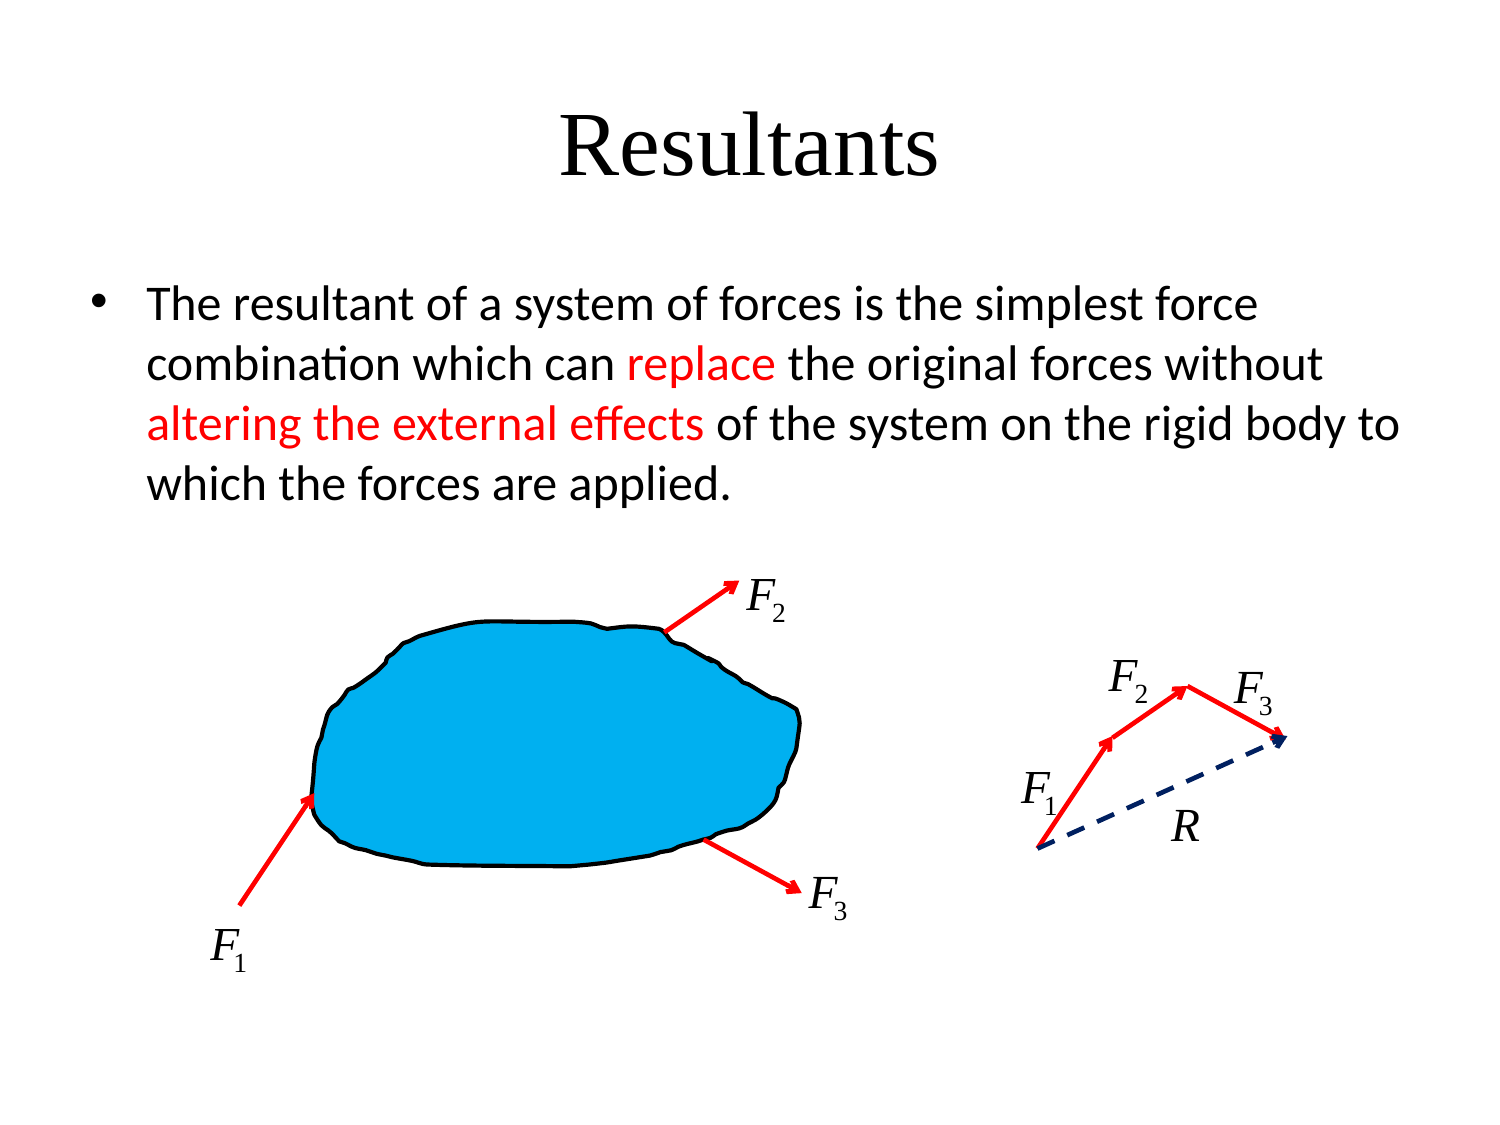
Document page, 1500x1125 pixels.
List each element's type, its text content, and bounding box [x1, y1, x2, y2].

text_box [1012, 635, 1288, 850]
list The resultant of a system of forces is the simplest force combination which can replace the original forces without altering the external effects of the system on the rigid body to which the forces are applied. [75, 262, 1425, 1005]
title Resultants [75, 45, 1425, 233]
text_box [201, 555, 856, 981]
